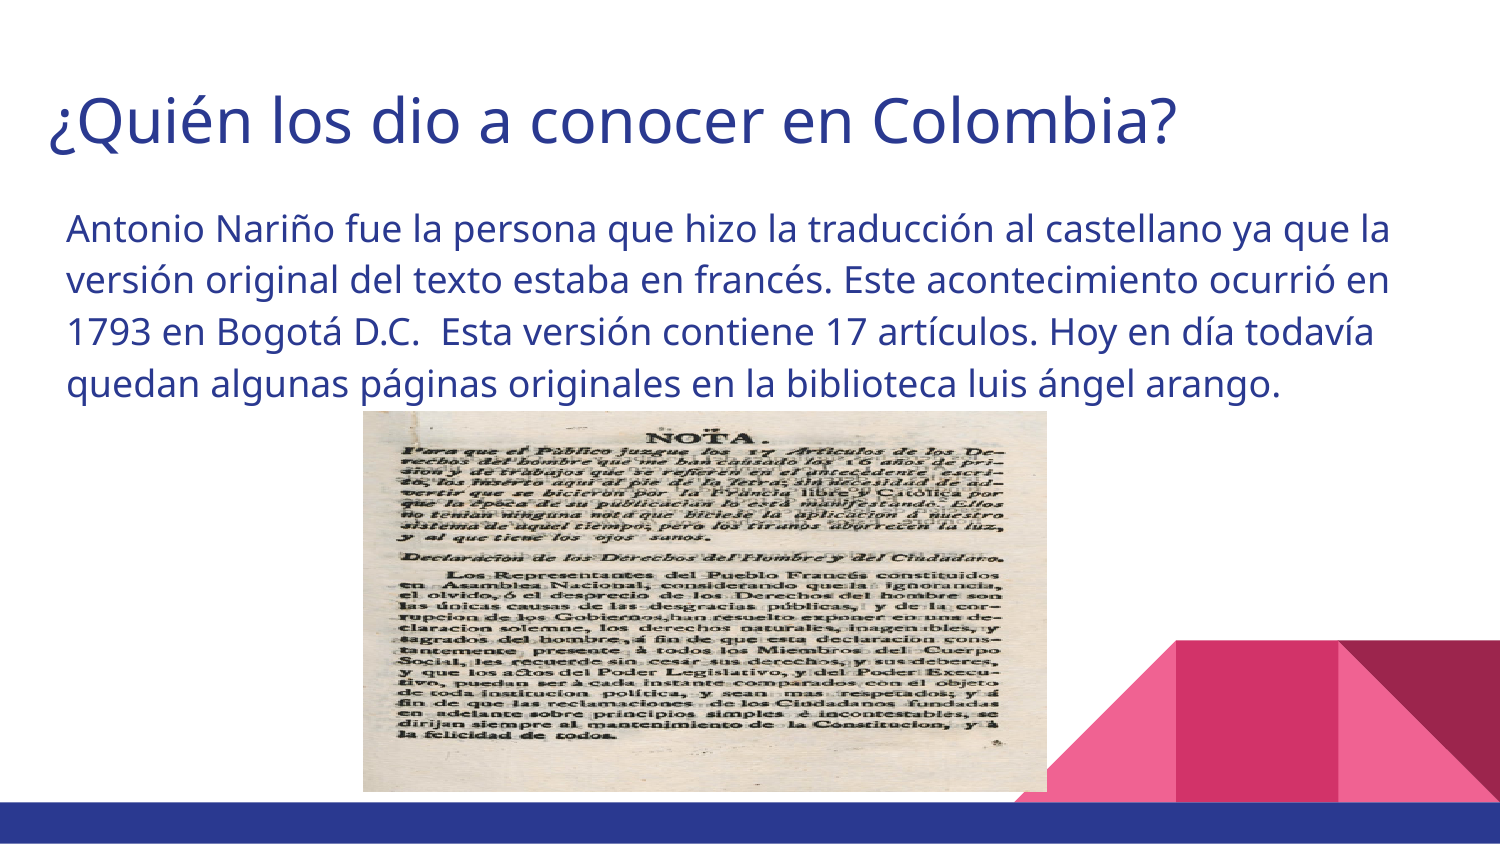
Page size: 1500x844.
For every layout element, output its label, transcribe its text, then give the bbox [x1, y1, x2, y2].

list Antonio Nariño fue la persona que hizo la traducción al castellano ya que la versión original del texto estaba en francés. Este acontecimiento ocurrió en 1793 en Bogotá D.C. Esta versión contiene 17 artículos. Hoy en día todavía quedan algunas páginas originales en la biblioteca luis ángel arango. [51, 182, 1449, 744]
picture [363, 411, 1047, 792]
title ¿Quién los dio a conocer en Colombia? [34, 65, 1432, 160]
